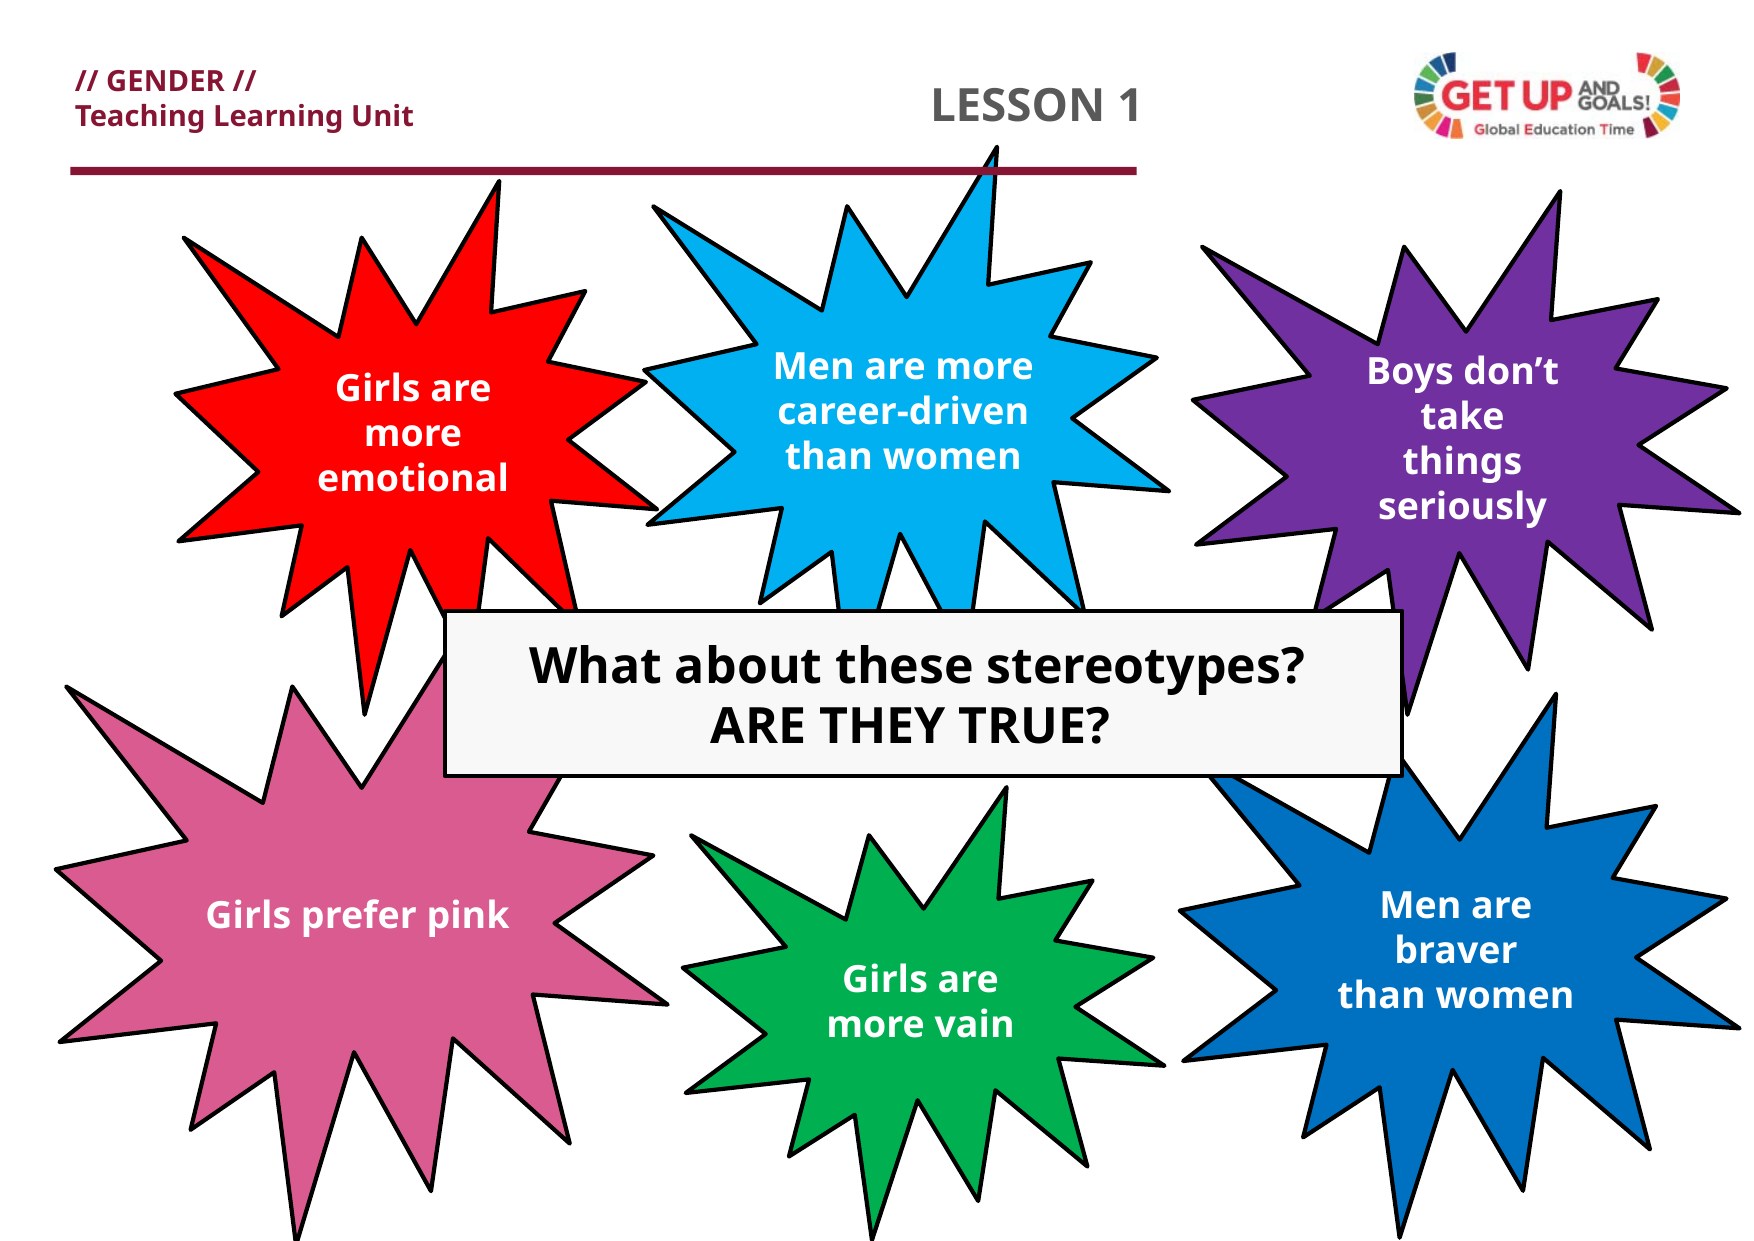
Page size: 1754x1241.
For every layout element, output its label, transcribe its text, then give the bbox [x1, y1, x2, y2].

text_box Girls prefer pink [53, 654, 670, 1241]
text_box What about these stereotypes? ARE THEY TRUE? [443, 609, 1404, 778]
text_box Girls are more emotional [173, 187, 660, 717]
text_box Men are braver than women [1177, 691, 1742, 1240]
text_box Girls are more vain [680, 785, 1167, 1241]
text_box Men are more career-driven than women [642, 187, 1172, 609]
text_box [59, 47, 1680, 176]
text_box Boys don’t take things seriously [1190, 189, 1742, 717]
